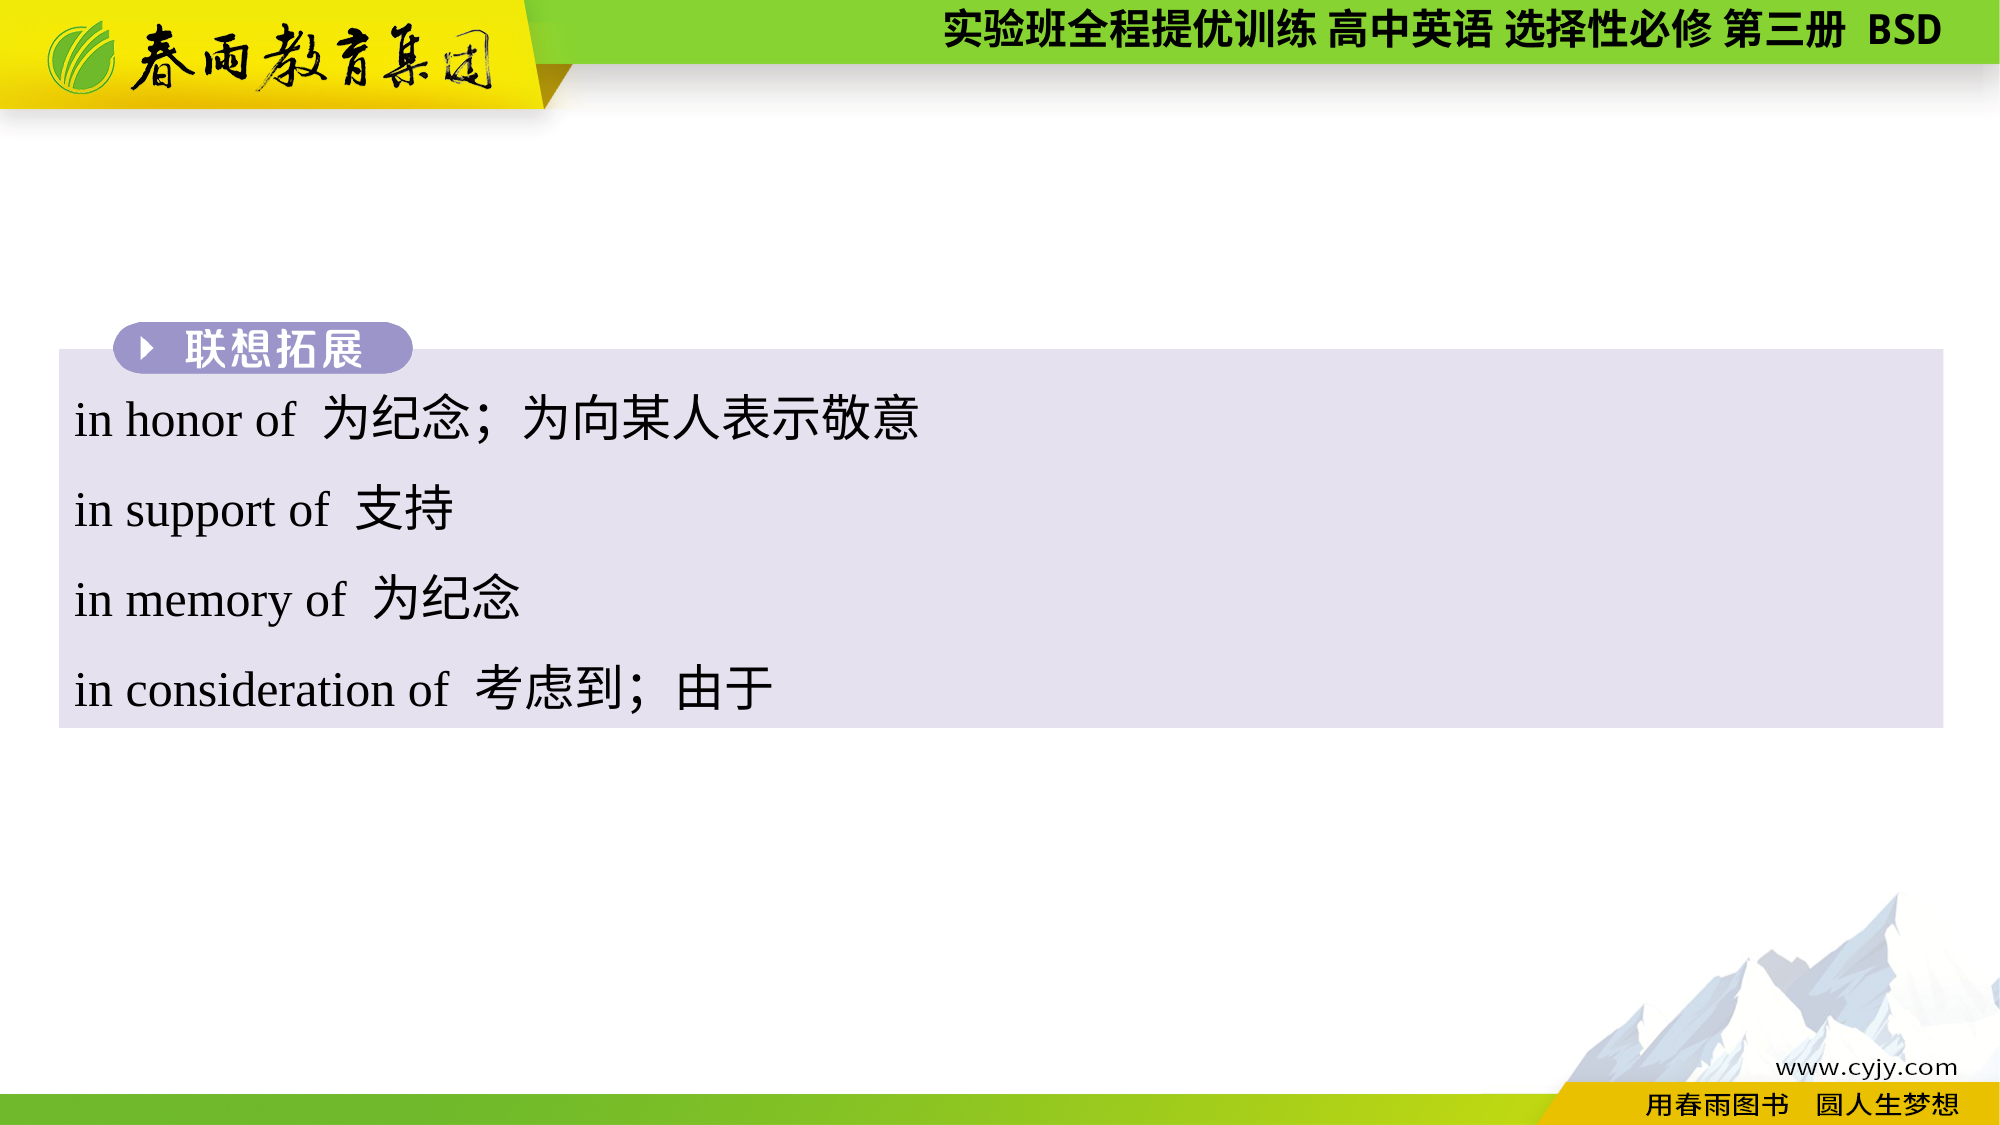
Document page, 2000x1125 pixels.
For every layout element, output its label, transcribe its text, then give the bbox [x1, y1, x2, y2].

picture [0, 0, 2000, 1125]
list in honor of 为纪念；为向某人表示敬意 in support of 支持 in memory of 为纪念 in consideration of 考虑到；由于 [59, 349, 1944, 728]
